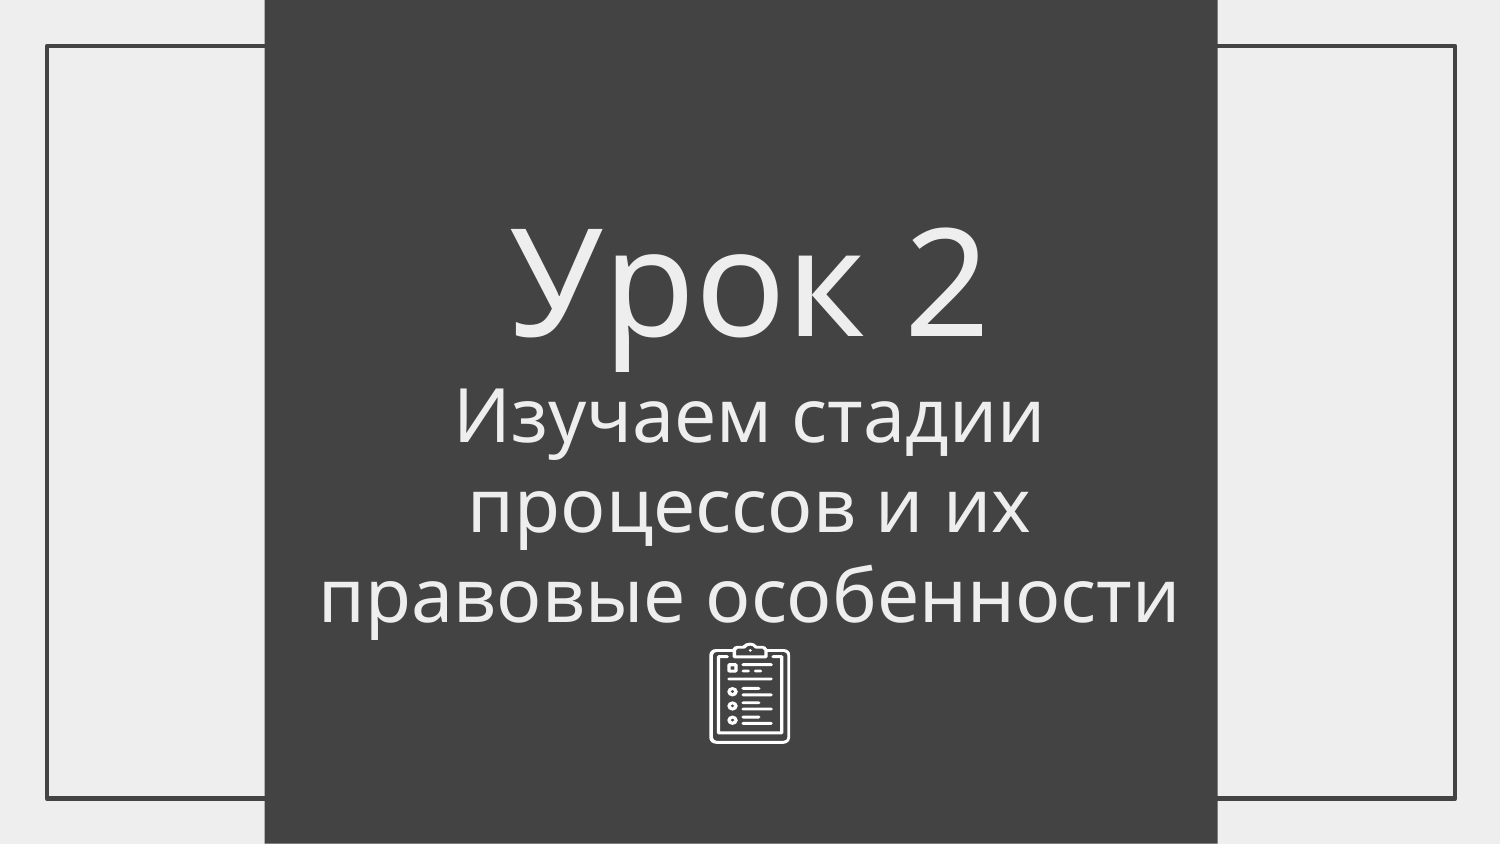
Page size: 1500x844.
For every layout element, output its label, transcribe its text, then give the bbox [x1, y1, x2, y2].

title Изучаем стадии процессов и их правовые особенности [275, 367, 1225, 637]
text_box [709, 642, 791, 745]
title Урок 2 [460, 191, 1040, 363]
